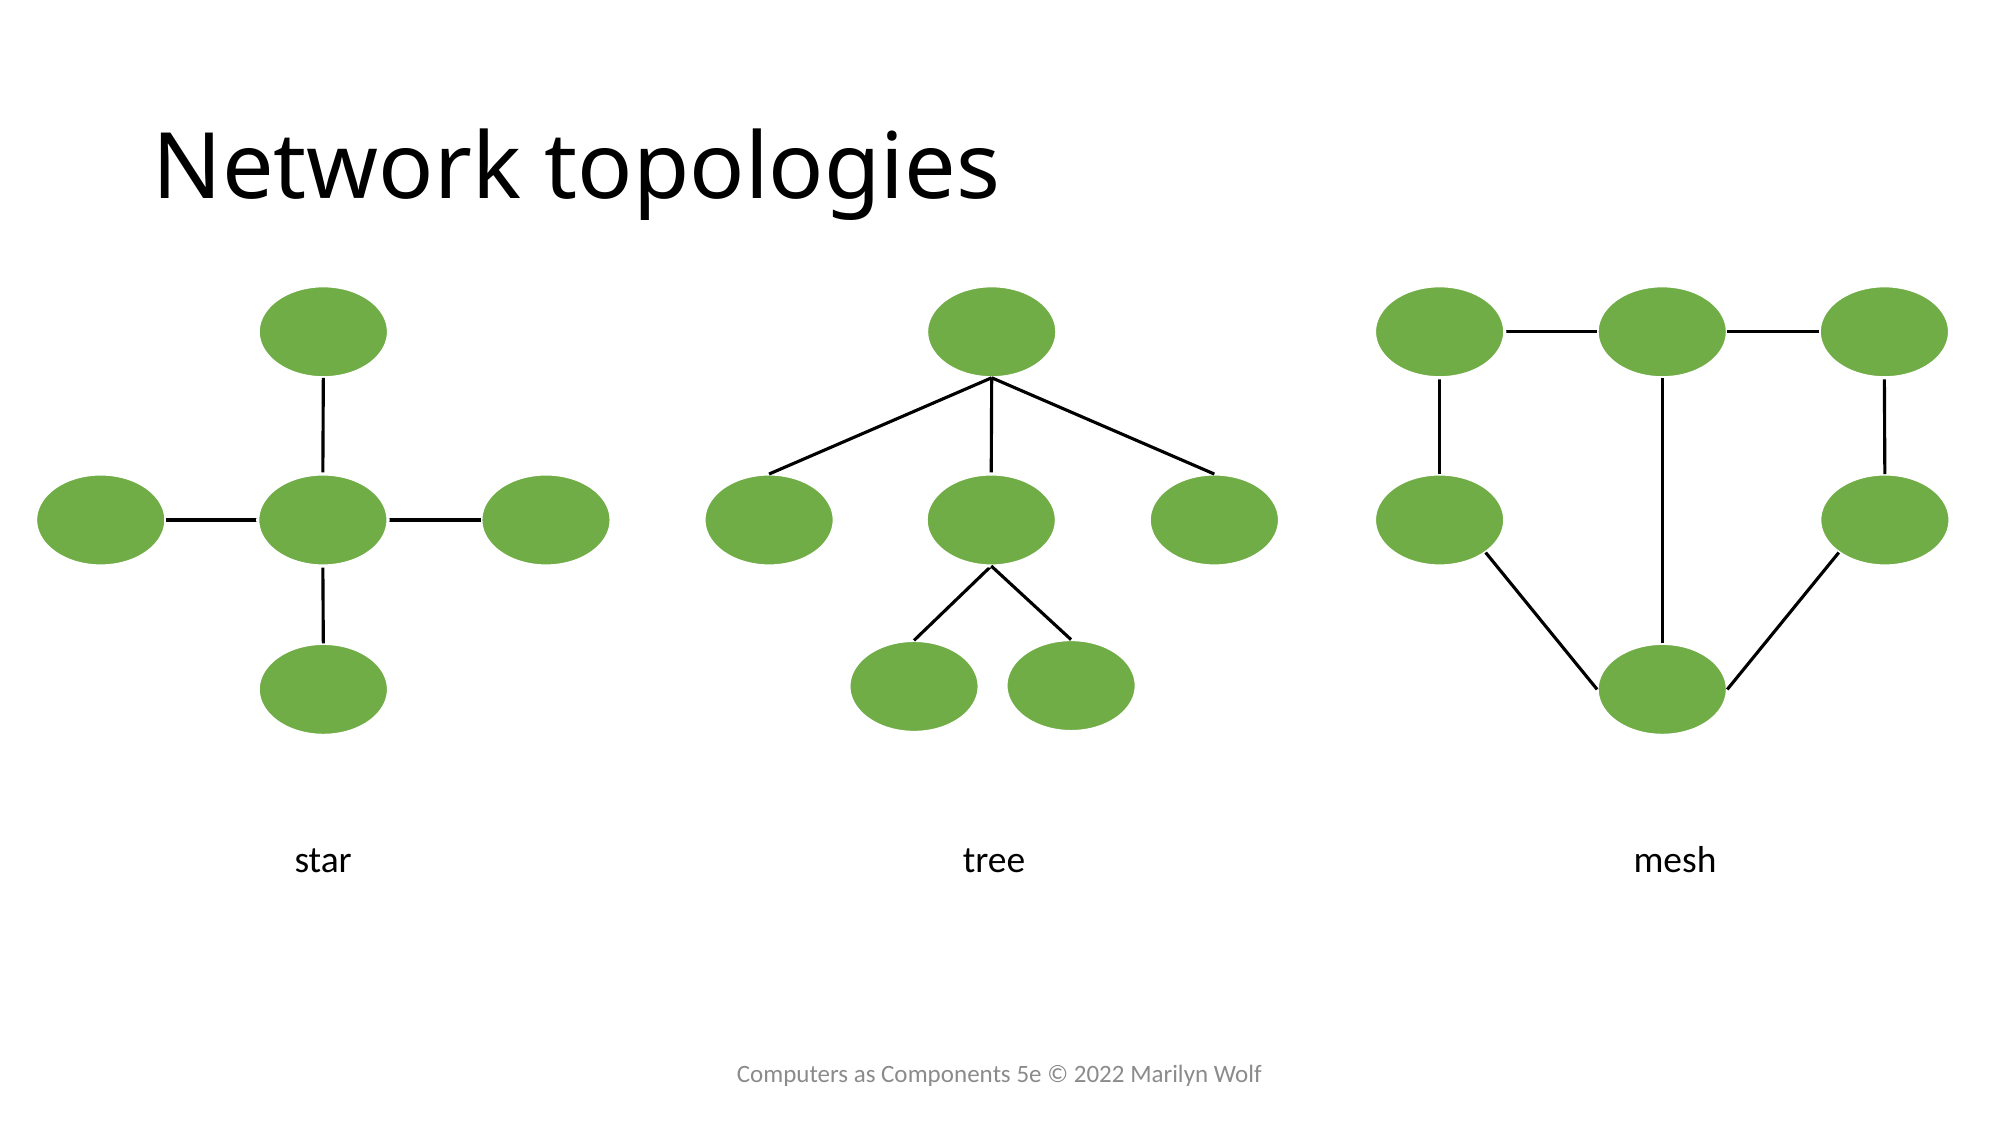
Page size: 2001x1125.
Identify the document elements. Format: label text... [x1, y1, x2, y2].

text_box star [279, 827, 367, 888]
text_box [34, 472, 168, 568]
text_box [1374, 285, 1950, 889]
text_box [256, 284, 391, 380]
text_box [703, 285, 1280, 889]
text_box [479, 472, 613, 568]
text_box [256, 472, 390, 568]
footer Computers as Components 5e © 2022 Marilyn Wolf [662, 1042, 1338, 1103]
text_box [256, 641, 391, 737]
title Network topologies [137, 59, 1863, 278]
